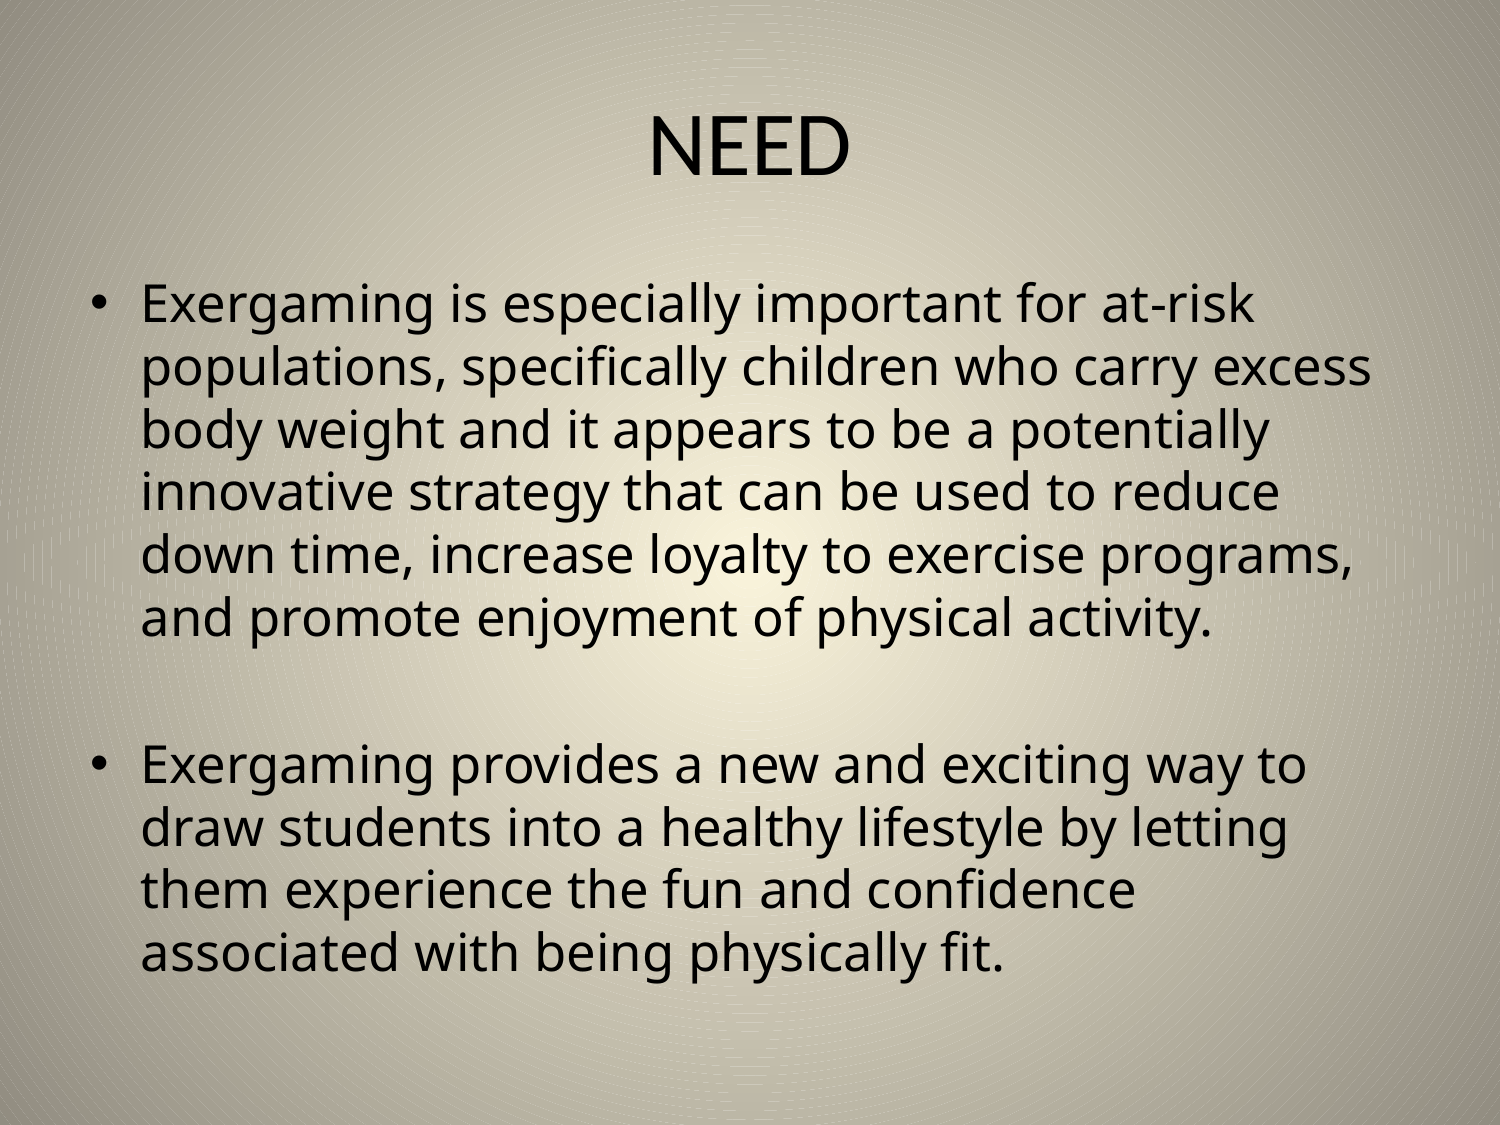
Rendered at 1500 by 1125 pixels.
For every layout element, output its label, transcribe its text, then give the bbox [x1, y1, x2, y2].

title NEED [75, 45, 1425, 233]
list Exergaming is especially important for at-risk populations, specifically children who carry excess body weight and it appears to be a potentially innovative strategy that can be used to reduce down time, increase loyalty to exercise programs, and promote enjoyment of physical activity. Exergaming provides a new and exciting way to draw students into a healthy lifestyle by letting them experience the fun and confidence associated with being physically fit. [75, 262, 1425, 1005]
